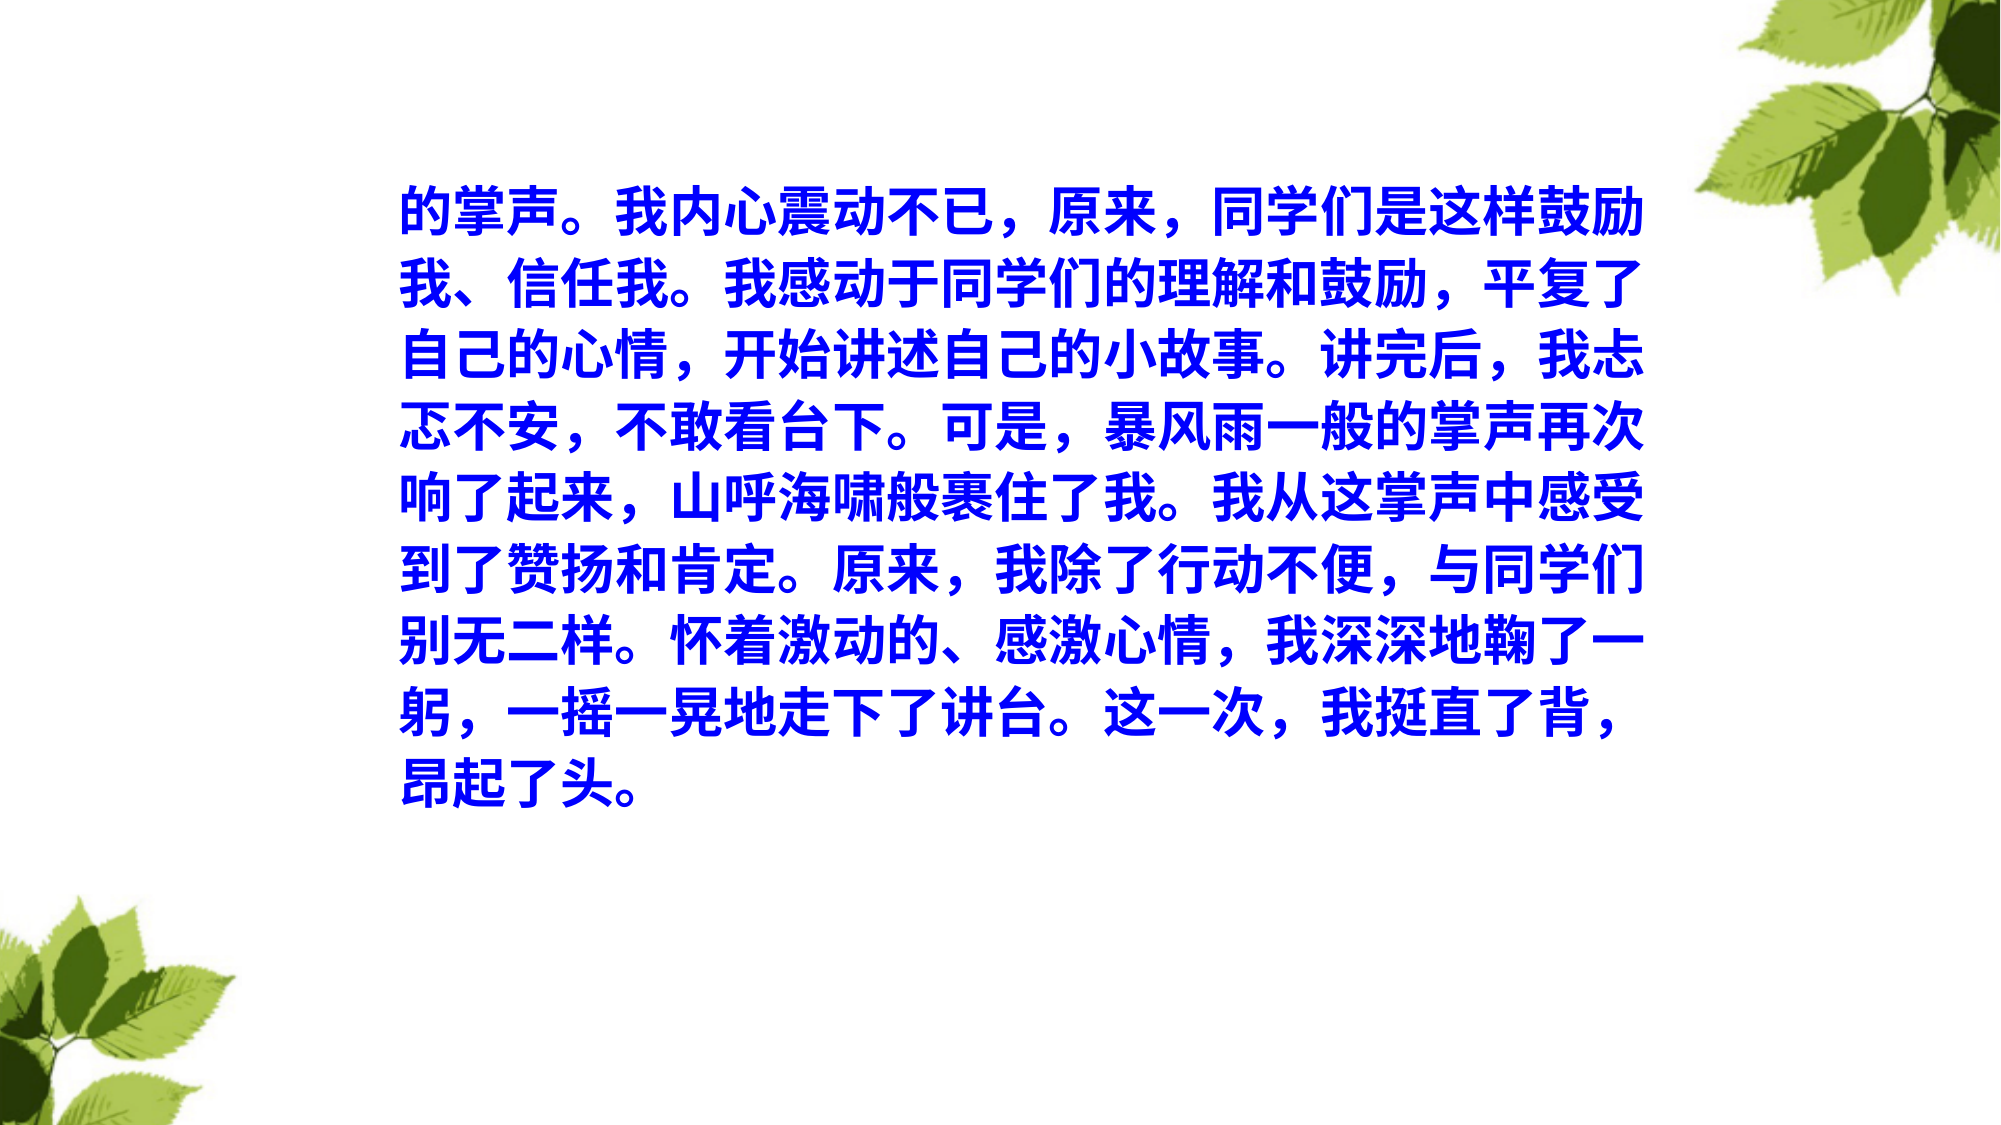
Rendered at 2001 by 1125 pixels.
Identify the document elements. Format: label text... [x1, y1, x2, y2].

picture [1687, 0, 2001, 303]
text_box 的掌声。我内心震动不已，原来，同学们是这样鼓励我、信任我。我感动于同学们的理解和鼓励，平复了自己的心情，开始讲述自己的小故事。讲完后，我忐忑不安，不敢看台下。可是，暴风雨一般的掌声再次响了起来，山呼海啸般裹住了我。我从这掌声中感受到了赞扬和肯定。原来，我除了行动不便，与同学们别无二样。怀着激动的、感激心情，我深深地鞠了一躬，一摇一晃地走下了讲台。这一次，我挺直了背，昂起了头。 [383, 163, 1664, 822]
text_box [924, 538, 1075, 587]
picture [0, 890, 242, 1125]
